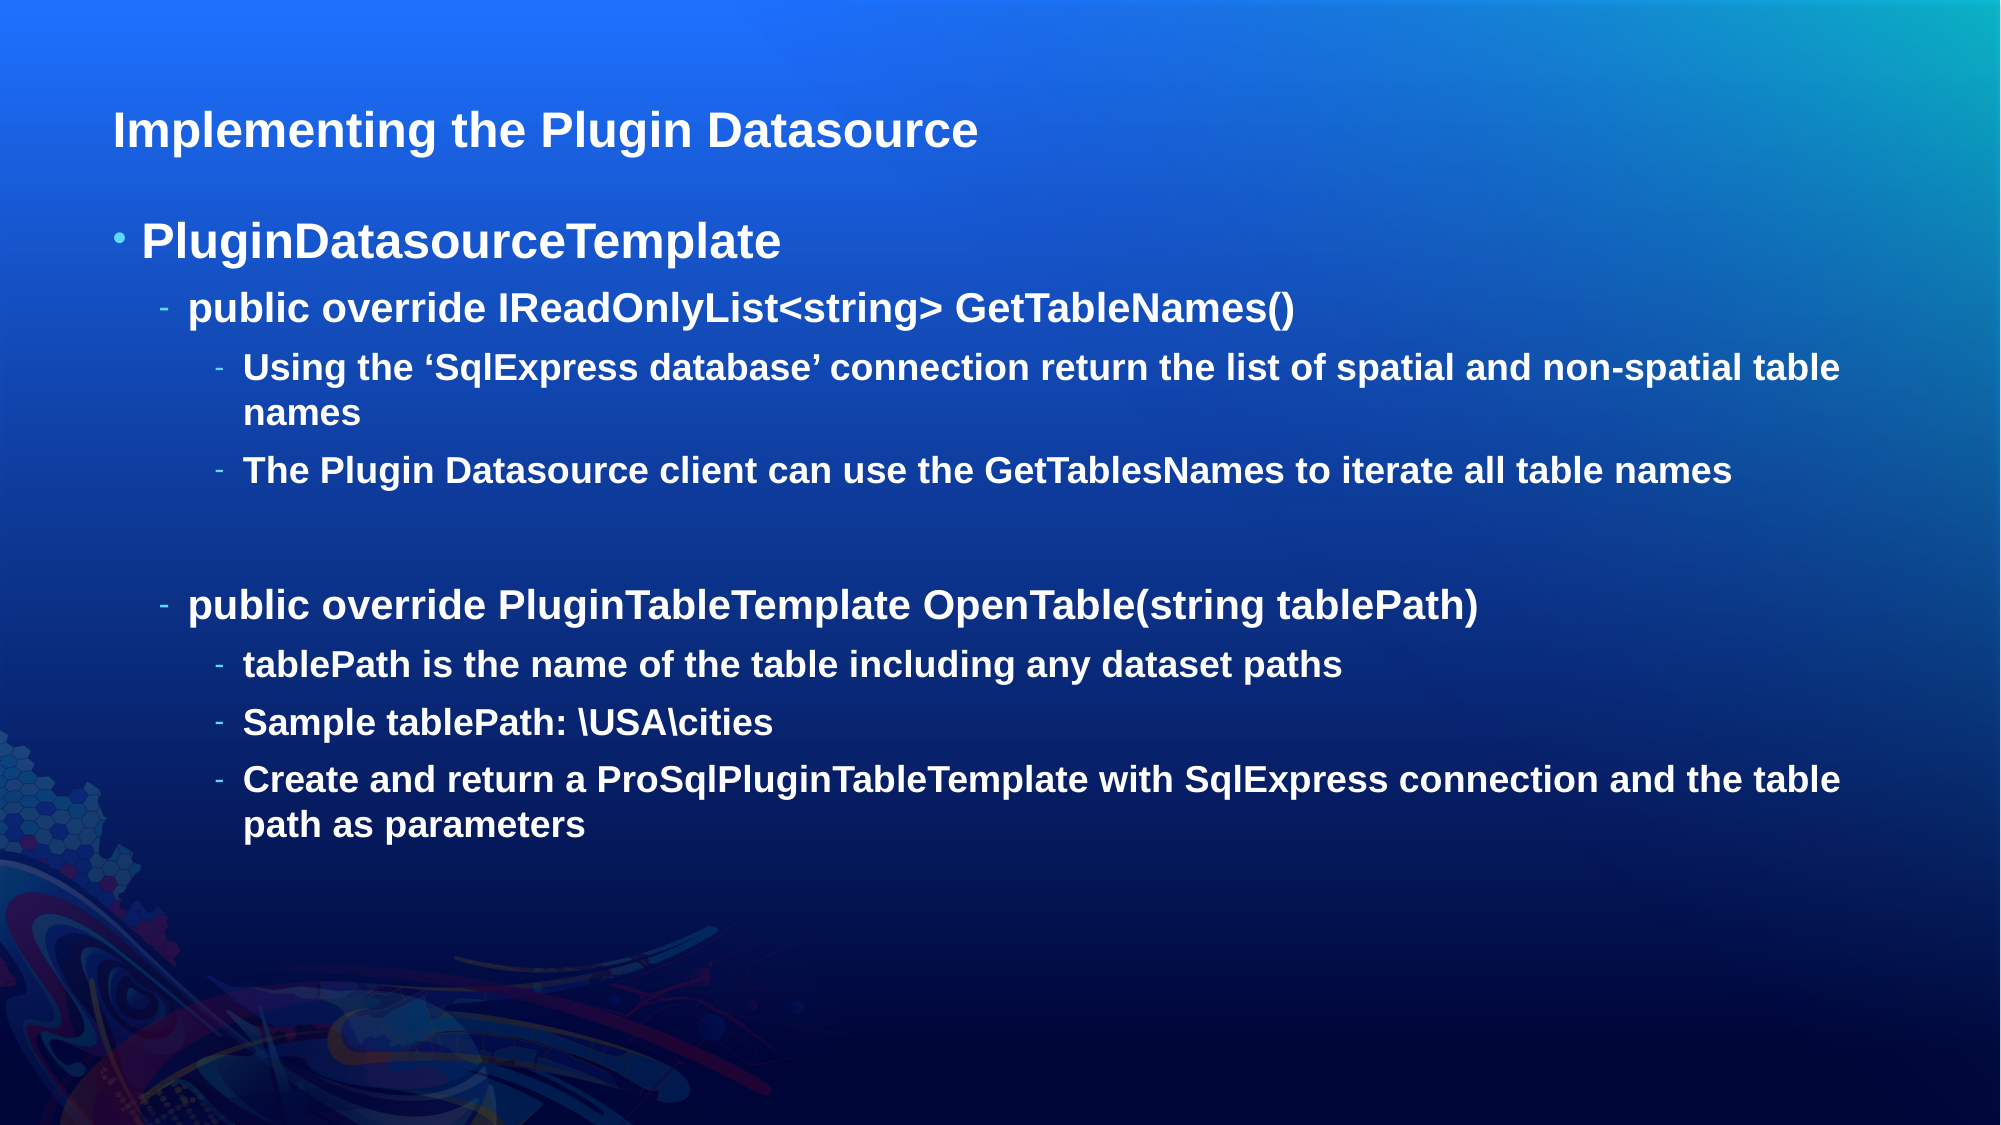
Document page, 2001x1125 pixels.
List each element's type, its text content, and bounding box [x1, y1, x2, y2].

list PluginDatasourceTemplate public override IReadOnlyList<string> GetTableNames() Using the ‘SqlExpress database’ connection return the list of spatial and non-spatial table names The Plugin Datasource client can use the GetTablesNames to iterate all table names public override PluginTableTemplate OpenTable(string tablePath) tablePath is the name of the table including any dataset paths Sample tablePath: \USA\cities Create and return a ProSqlPluginTableTemplate with SqlExpress connection and the table path as parameters [112, 208, 1928, 1028]
title Implementing the Plugin Datasource [112, 96, 1889, 158]
